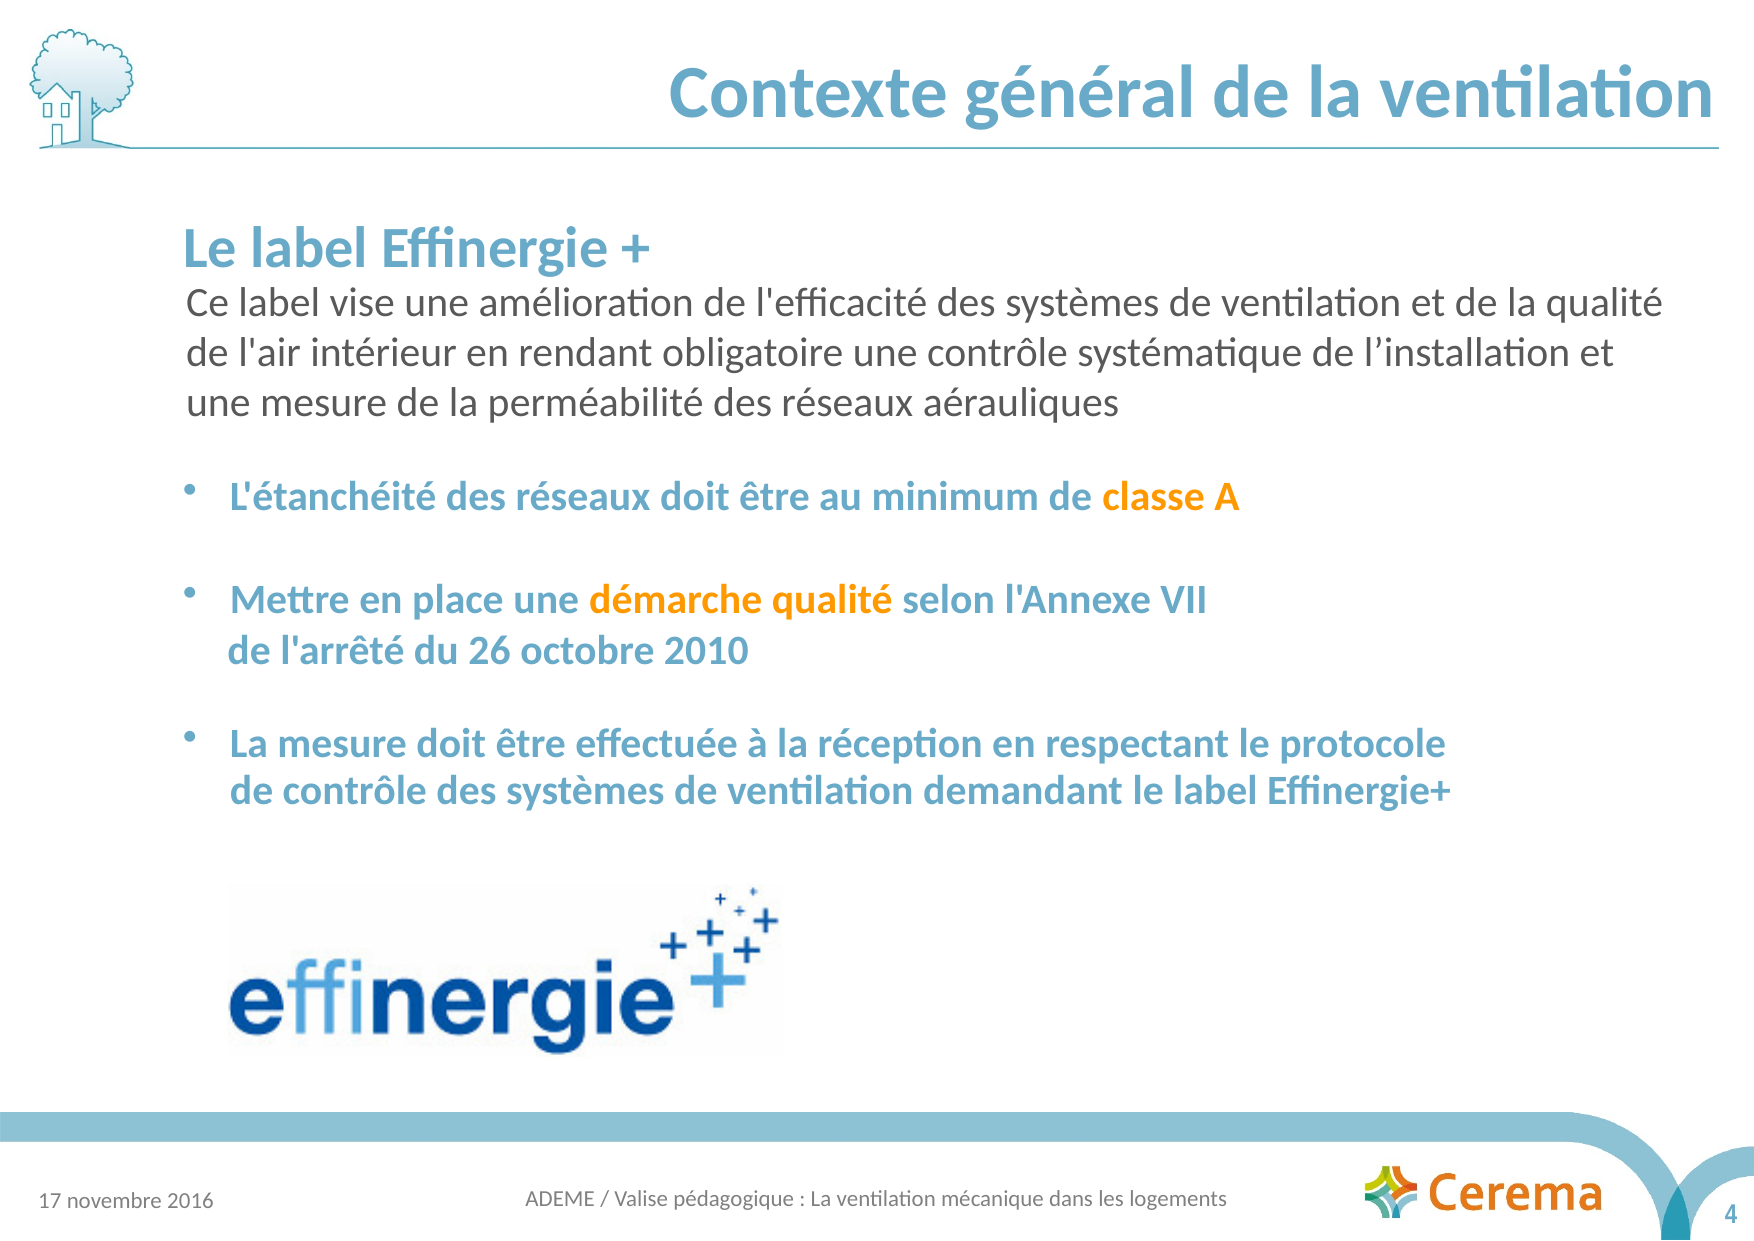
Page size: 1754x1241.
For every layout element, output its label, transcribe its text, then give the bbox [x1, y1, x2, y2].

text_box Le label Effinergie + [168, 194, 1398, 287]
picture [0, 1112, 1754, 1240]
picture [29, 29, 1719, 149]
text_box Contexte général de la ventilation [265, 35, 1731, 136]
text_box Ce label vise une amélioration de l'efficacité des systèmes de ventilation et de la qualité de l'air intérieur en rendant obligatoire une contrôle systématique de l’installation et une mesure de la perméabilité des réseaux aérauliques [171, 267, 1692, 433]
text_box L'étanchéité des réseaux doit être au minimum de classe A Mettre en place une démarche qualité selon l'Annexe VII de l'arrêté du 26 octobre 2010 La mesure doit être effectuée à la réception en respectant le protocole de contrôle des systèmes de ventilation demandant le label Effinergie+ [168, 465, 1503, 822]
picture [227, 883, 783, 1058]
